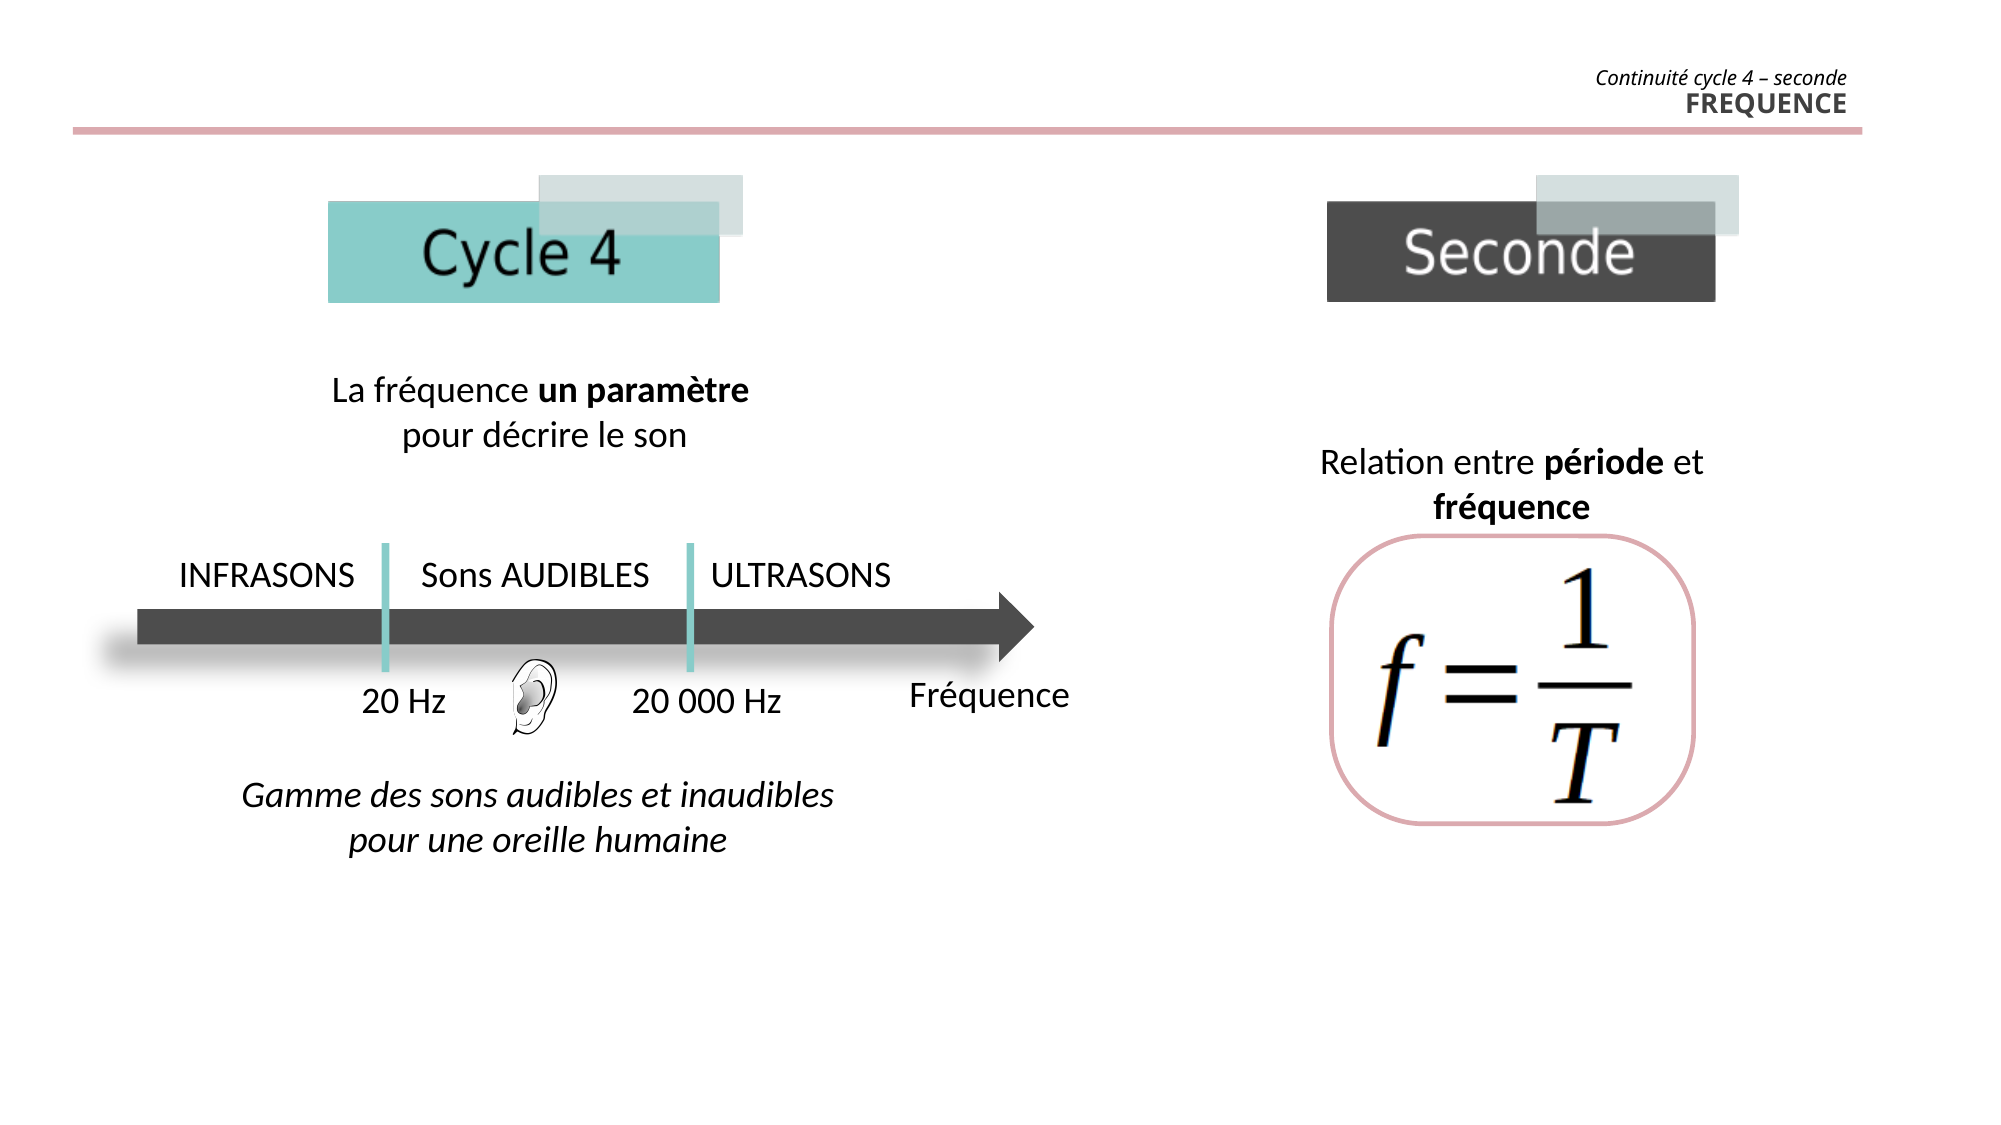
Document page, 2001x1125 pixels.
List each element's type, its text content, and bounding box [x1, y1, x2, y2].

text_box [1285, 429, 1739, 824]
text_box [137, 543, 1122, 864]
text_box La fréquence un paramètre pour décrire le son [209, 358, 881, 463]
picture [1327, 175, 1739, 302]
text_box [72, 126, 1864, 136]
picture [328, 175, 743, 303]
title Continuité cycle 4 – seconde FREQUENCE [137, 59, 1863, 128]
